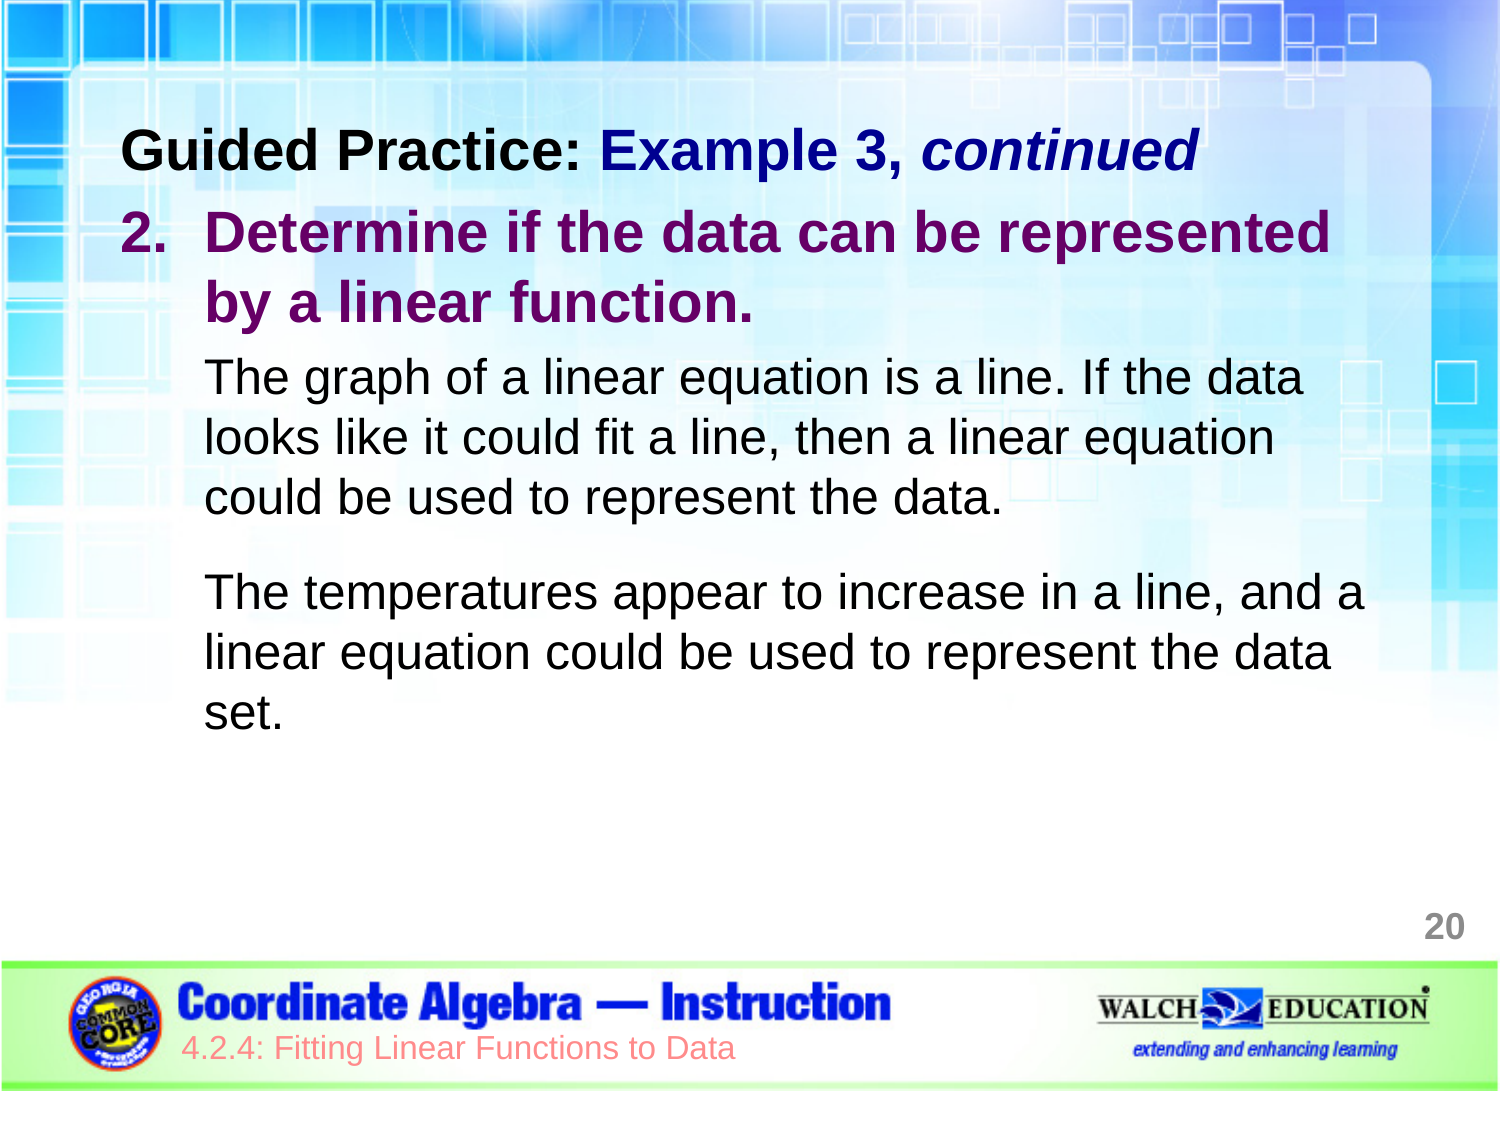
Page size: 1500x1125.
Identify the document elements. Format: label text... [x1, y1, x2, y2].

footer 4.2.4: Fitting Linear Functions to Data [166, 1024, 1080, 1069]
slide_number 20 [1361, 901, 1481, 949]
picture [1, 0, 1500, 1091]
subtitle Guided Practice: Example 3, continued Determine if the data can be represented by a linear function. The graph of a linear equation is a line. If the data looks like it could fit a line, then a linear equation could be used to represent the data. The temperatures appear to increase in a line, and a linear equation could be used to represent the data set. [105, 105, 1390, 925]
